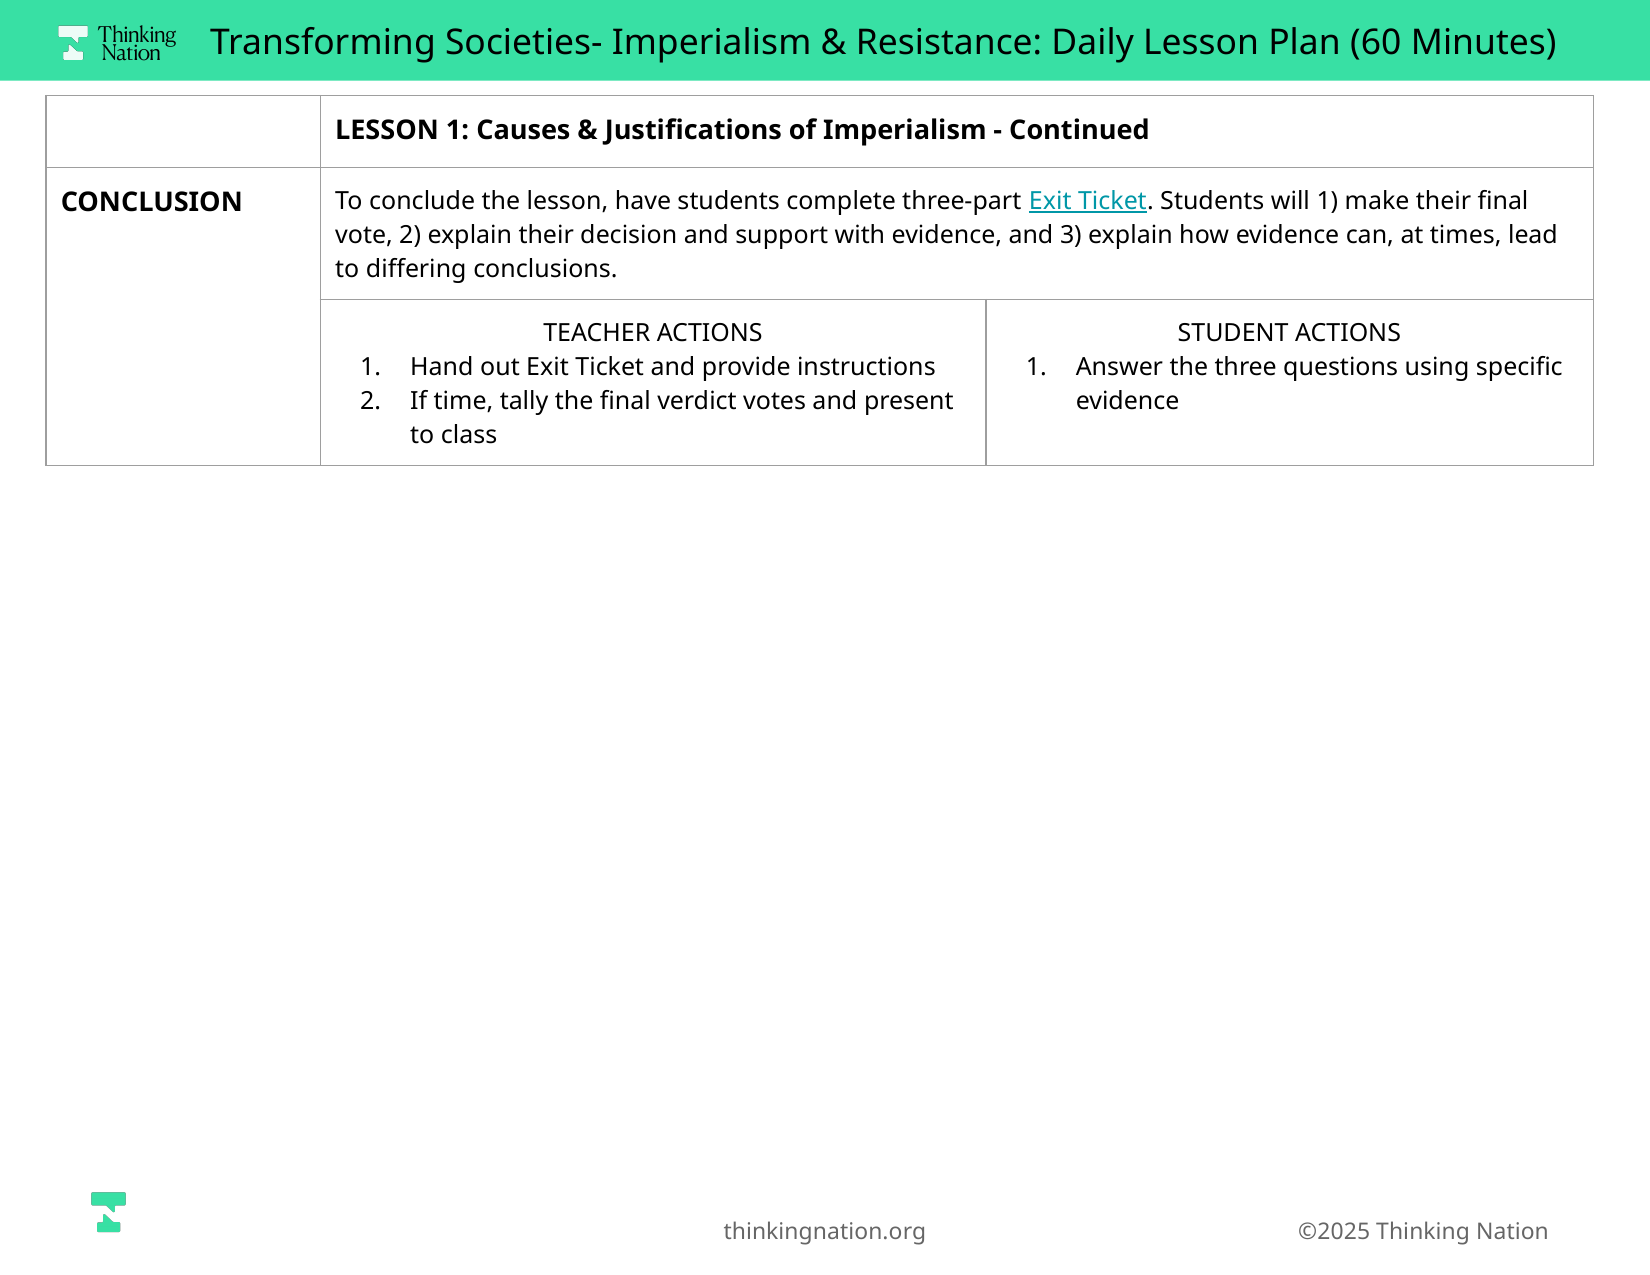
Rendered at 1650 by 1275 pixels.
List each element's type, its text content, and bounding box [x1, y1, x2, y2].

table_cell CONCLUSION [47, 168, 320, 465]
text_box thinkingnation.org [629, 1200, 1021, 1240]
table_cell TEACHER ACTIONS Hand out Exit Ticket and provide instructions If time, tally the final verdict votes and present to class [321, 300, 985, 465]
table_header [47, 96, 320, 167]
picture [80, 1184, 136, 1240]
text_box ©2025 Thinking Nation [1174, 1200, 1566, 1240]
table_cell To conclude the lesson, have students complete three-part Exit Ticket. Students will 1) make their final vote, 2) explain their decision and support with evidence, and 3) explain how evidence can, at times, lead to differing conclusions. [321, 168, 1593, 299]
table_header LESSON 1: Causes & Justifications of Imperialism - Continued [321, 96, 1593, 167]
picture [45, 14, 180, 85]
table_cell STUDENT ACTIONS Answer the three questions using specific evidence [987, 300, 1593, 465]
text_box Transforming Societies- Imperialism & Resistance: Daily Lesson Plan (60 Minutes) [0, 0, 1650, 81]
